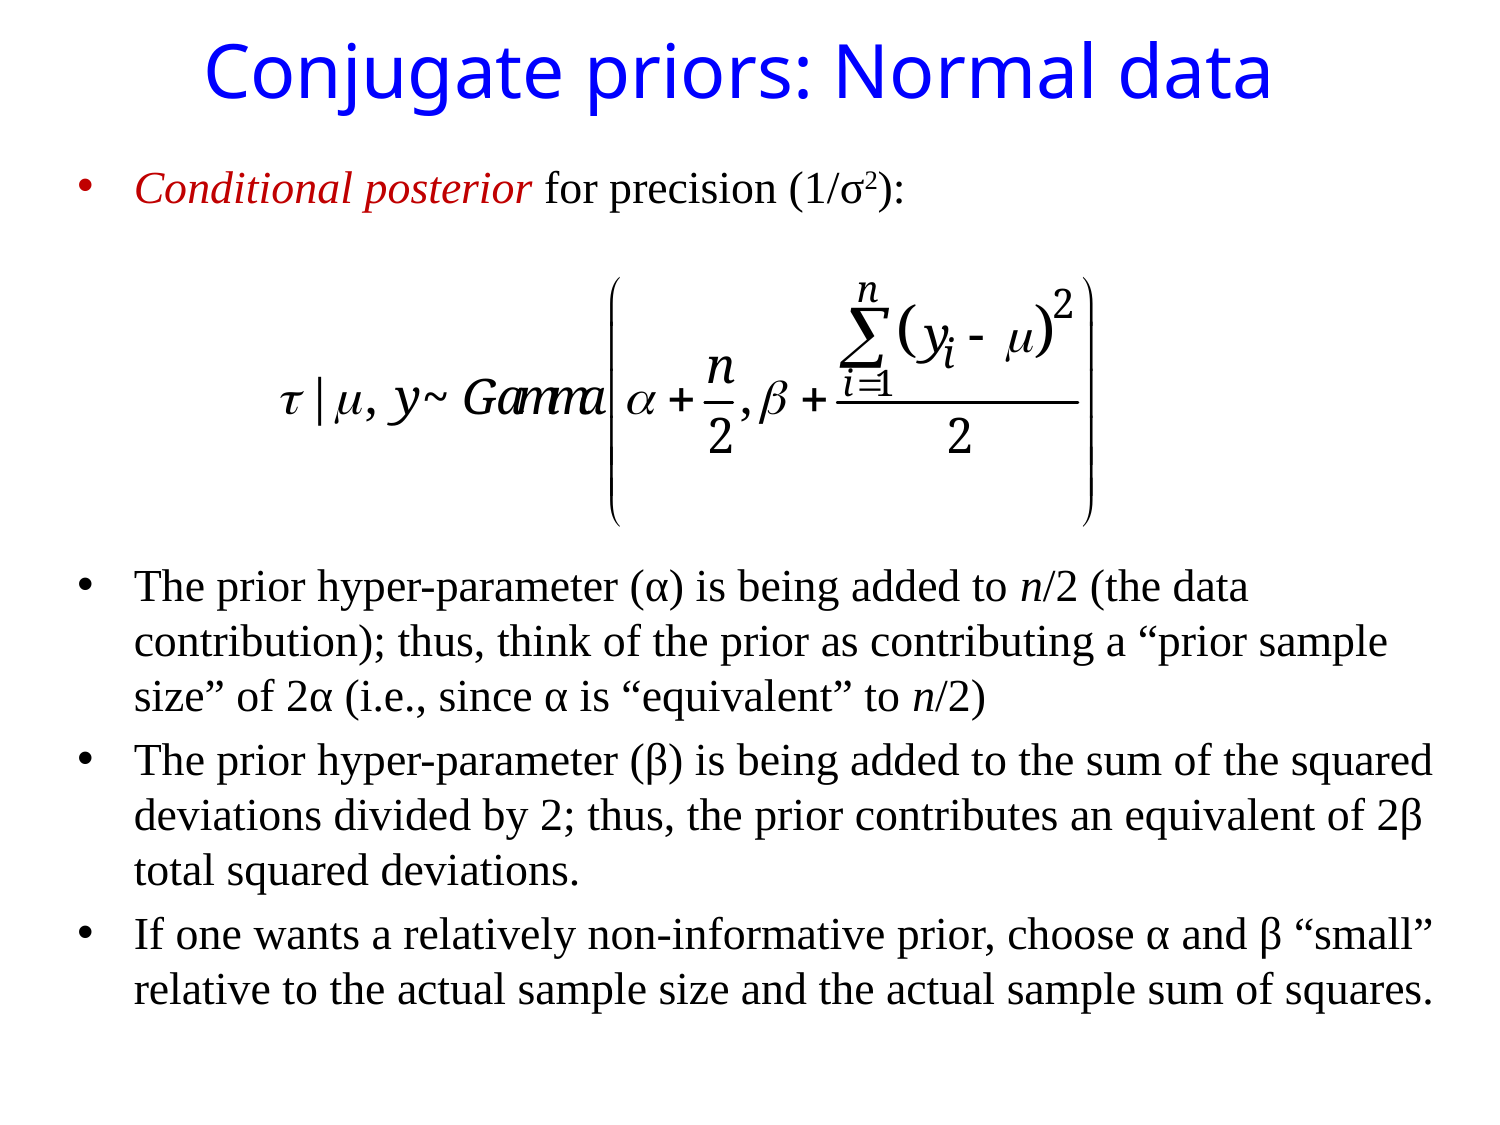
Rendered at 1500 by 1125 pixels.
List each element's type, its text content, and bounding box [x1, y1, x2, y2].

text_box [274, 267, 1109, 538]
list Conditional posterior for precision (1/σ2): The prior hyper-parameter (α) is being added to n/2 (the data contribution); thus, think of the prior as contributing a “prior sample size” of 2α (i.e., since α is “equivalent” to n/2) The prior hyper-parameter (β) is being added to the sum of the squared deviations divided by 2; thus, the prior contributes an equivalent of 2β total squared deviations. If one wants a relatively non-informative prior, choose α and β “small” relative to the actual sample size and the actual sample sum of squares. [62, 149, 1463, 1075]
title Conjugate priors: Normal data [64, 1, 1415, 163]
